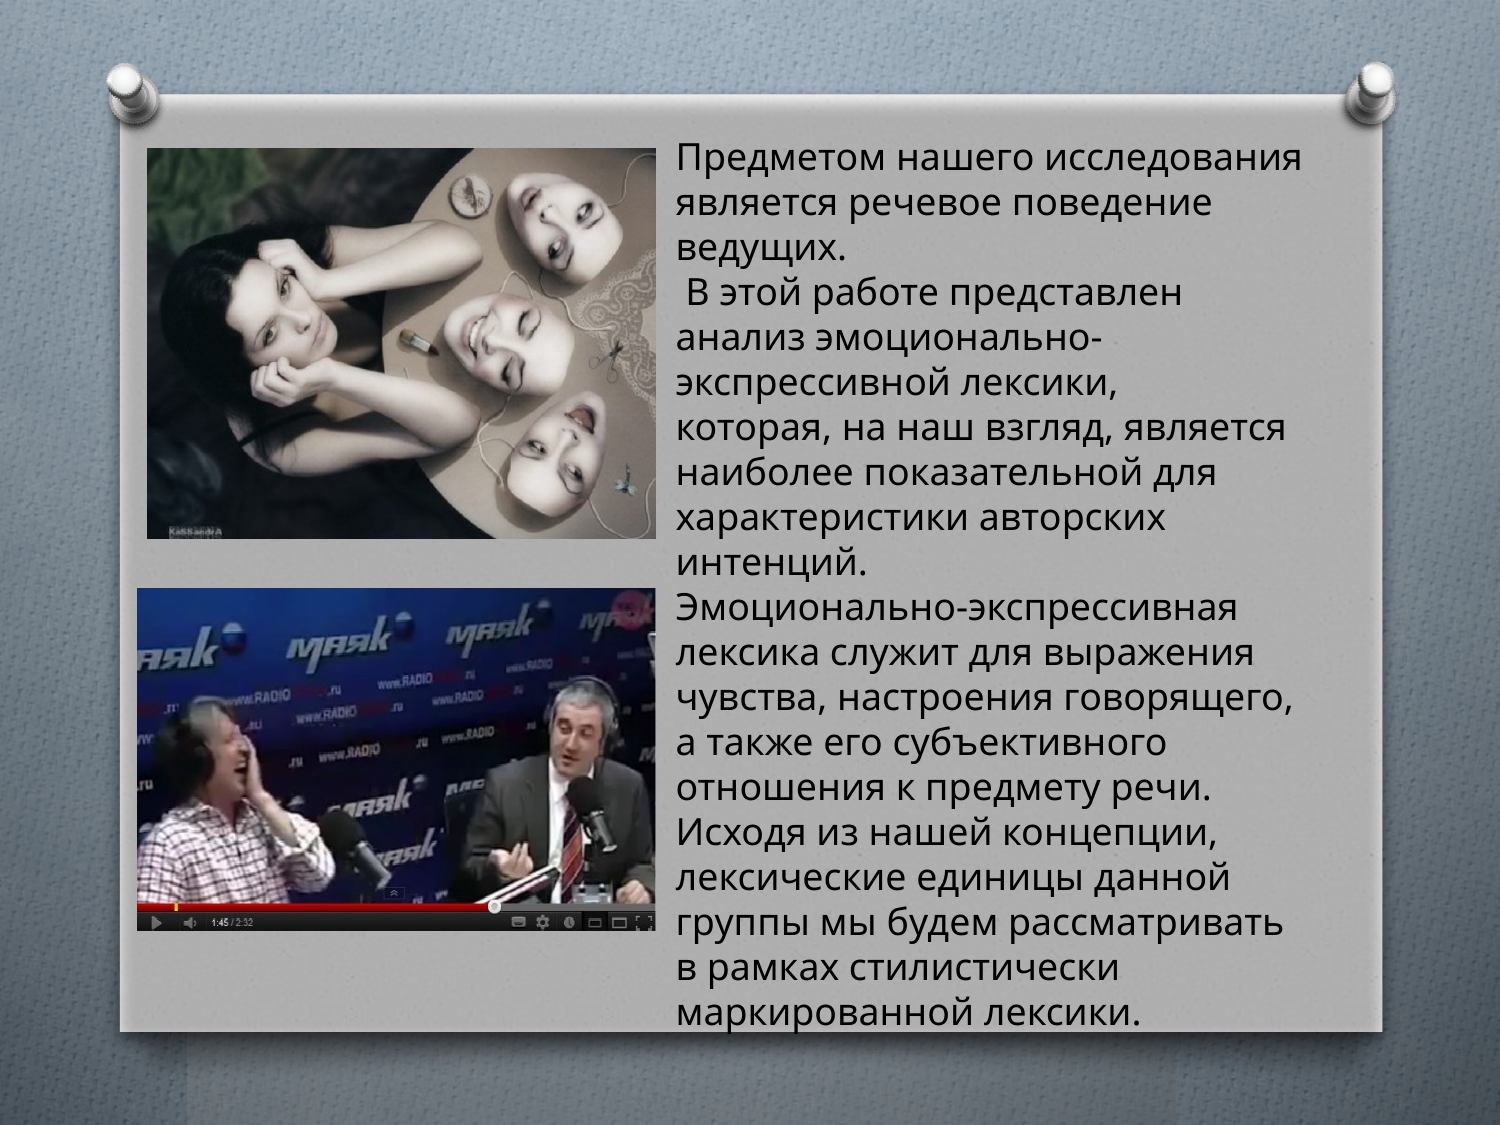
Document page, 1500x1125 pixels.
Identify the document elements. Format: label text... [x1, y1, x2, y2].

picture [1317, 35, 1439, 156]
picture [136, 588, 656, 932]
picture [75, 29, 656, 540]
text_box Предметом нашего исследования является речевое поведение ведущих. В этой работе представлен анализ эмоционально-экспрессивной лексики, которая, на наш взгляд, является наиболее показательной для характеристики авторских интенций. Эмоционально-экспрессивная лексика служит для выражения чувства, настроения говорящего, а также его субъективного отношения к предмету речи. Исходя из нашей концепции, лексические единицы данной группы мы будем рассматривать в рамках стилистически маркированной лексики. [660, 125, 1329, 1125]
